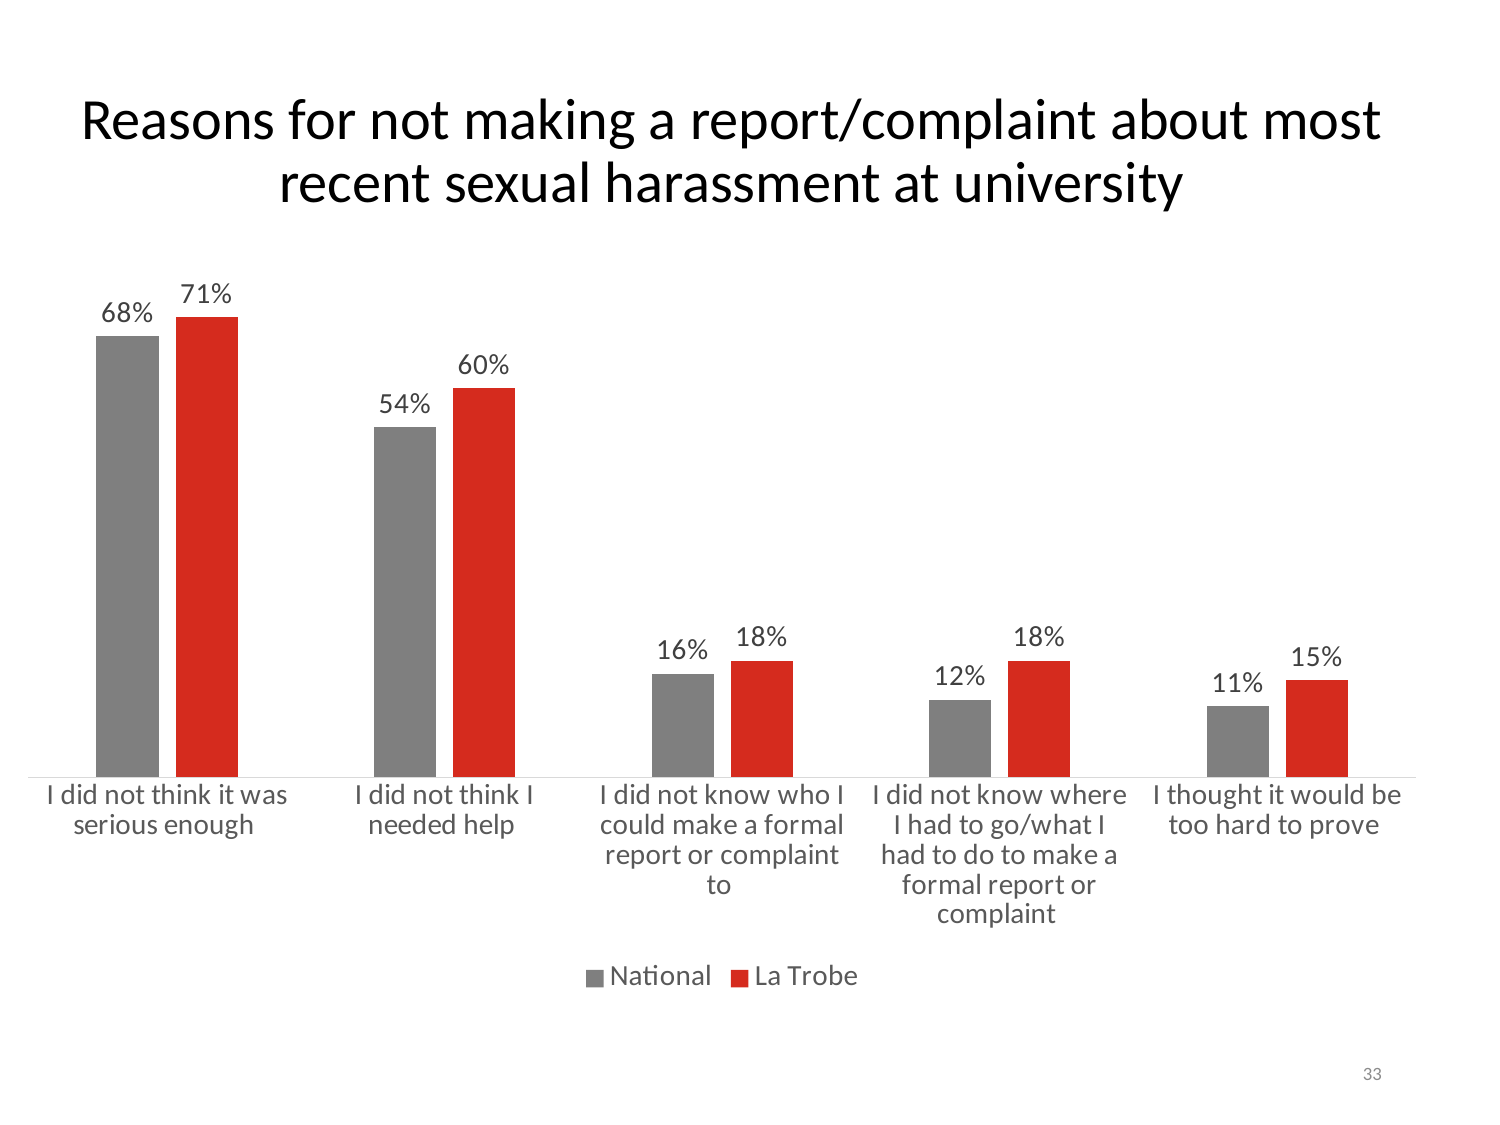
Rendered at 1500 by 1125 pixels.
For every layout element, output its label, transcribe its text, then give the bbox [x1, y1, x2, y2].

chart [0, 243, 1445, 1000]
slide_number 33 [1059, 1042, 1397, 1103]
text_box Reasons for not making a report/complaint about most recent sexual harassment at university [0, 96, 1464, 207]
